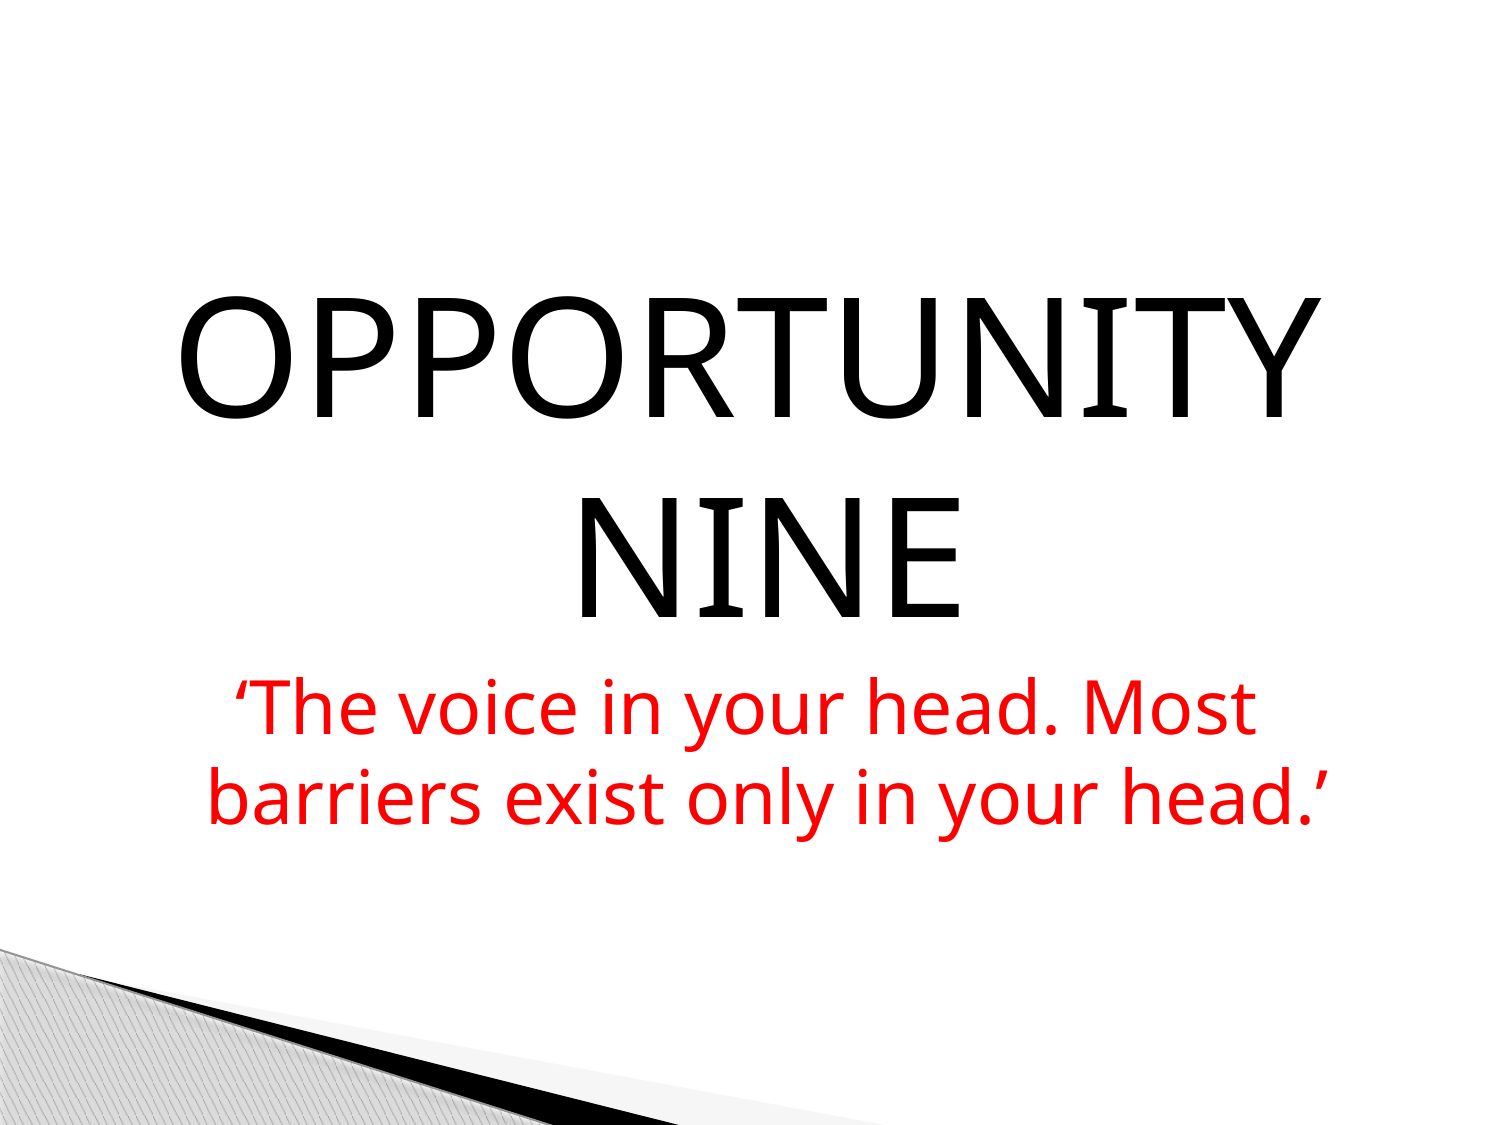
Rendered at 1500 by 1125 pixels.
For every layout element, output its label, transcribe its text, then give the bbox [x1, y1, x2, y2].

list OPPORTUNITY NINE ‘The voice in your head. Most barriers exist only in your head.’ [100, 243, 1376, 919]
